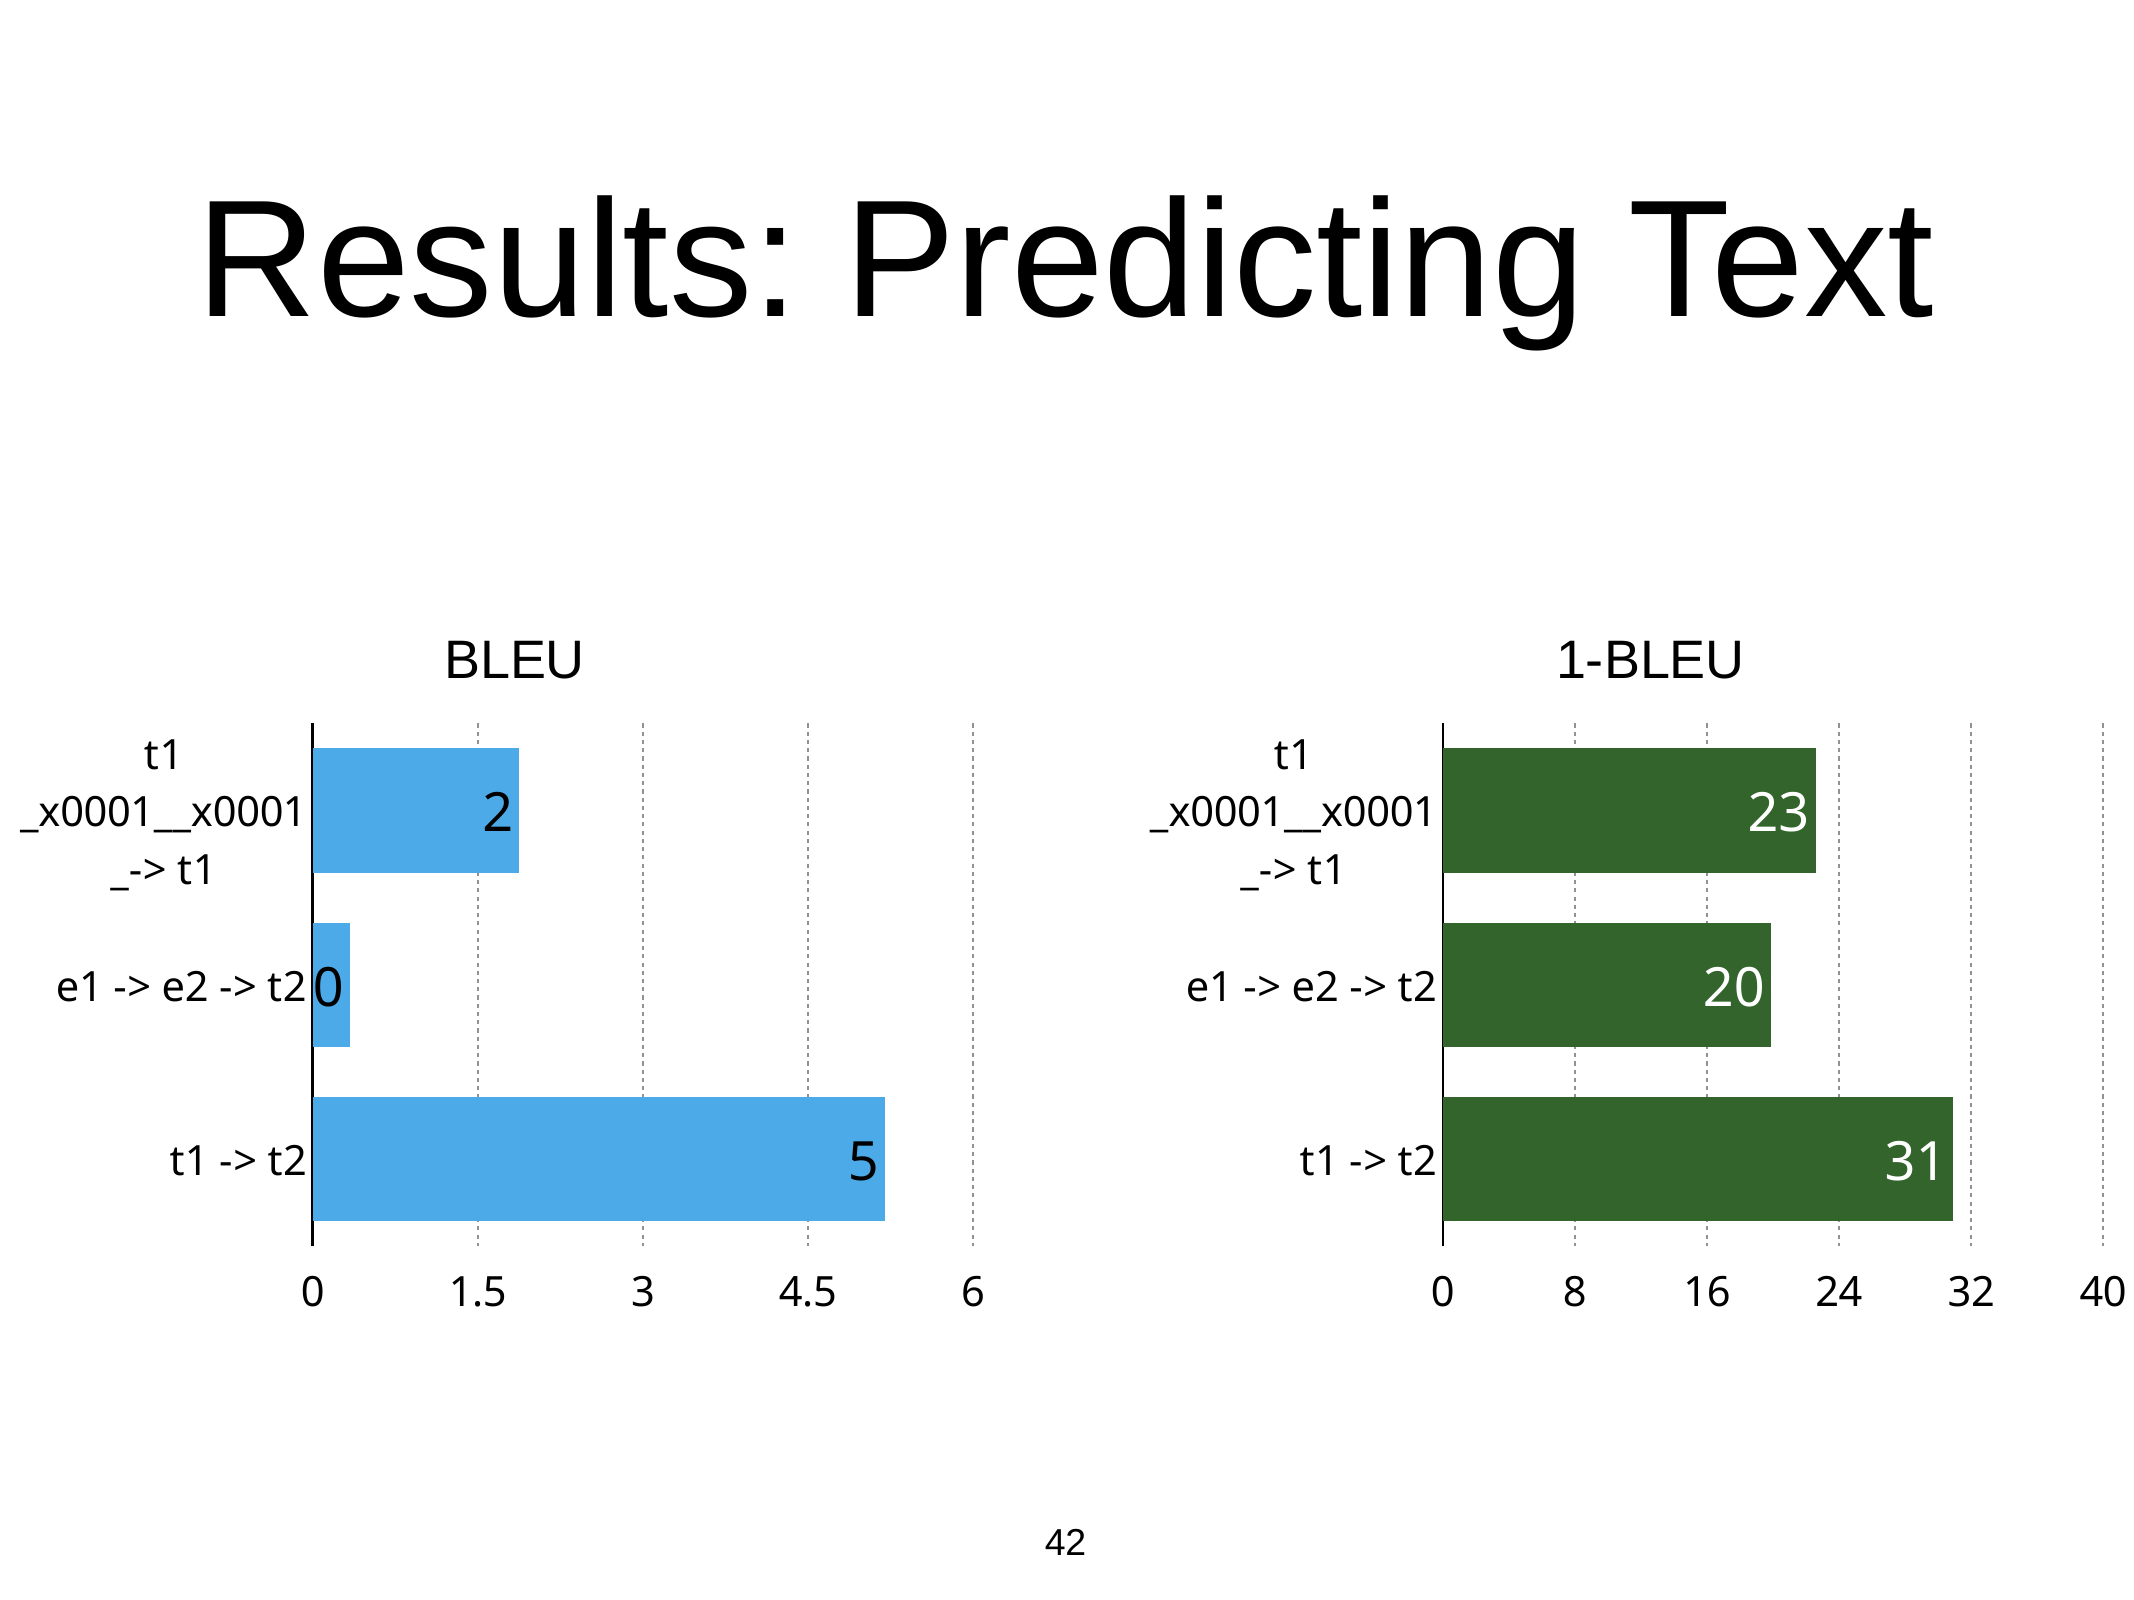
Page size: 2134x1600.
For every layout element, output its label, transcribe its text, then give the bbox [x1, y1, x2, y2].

title Results: Predicting Text [155, 72, 1978, 428]
slide_number 42 [1041, 1517, 1090, 1564]
chart [19, 608, 986, 1323]
chart [1149, 608, 2128, 1323]
